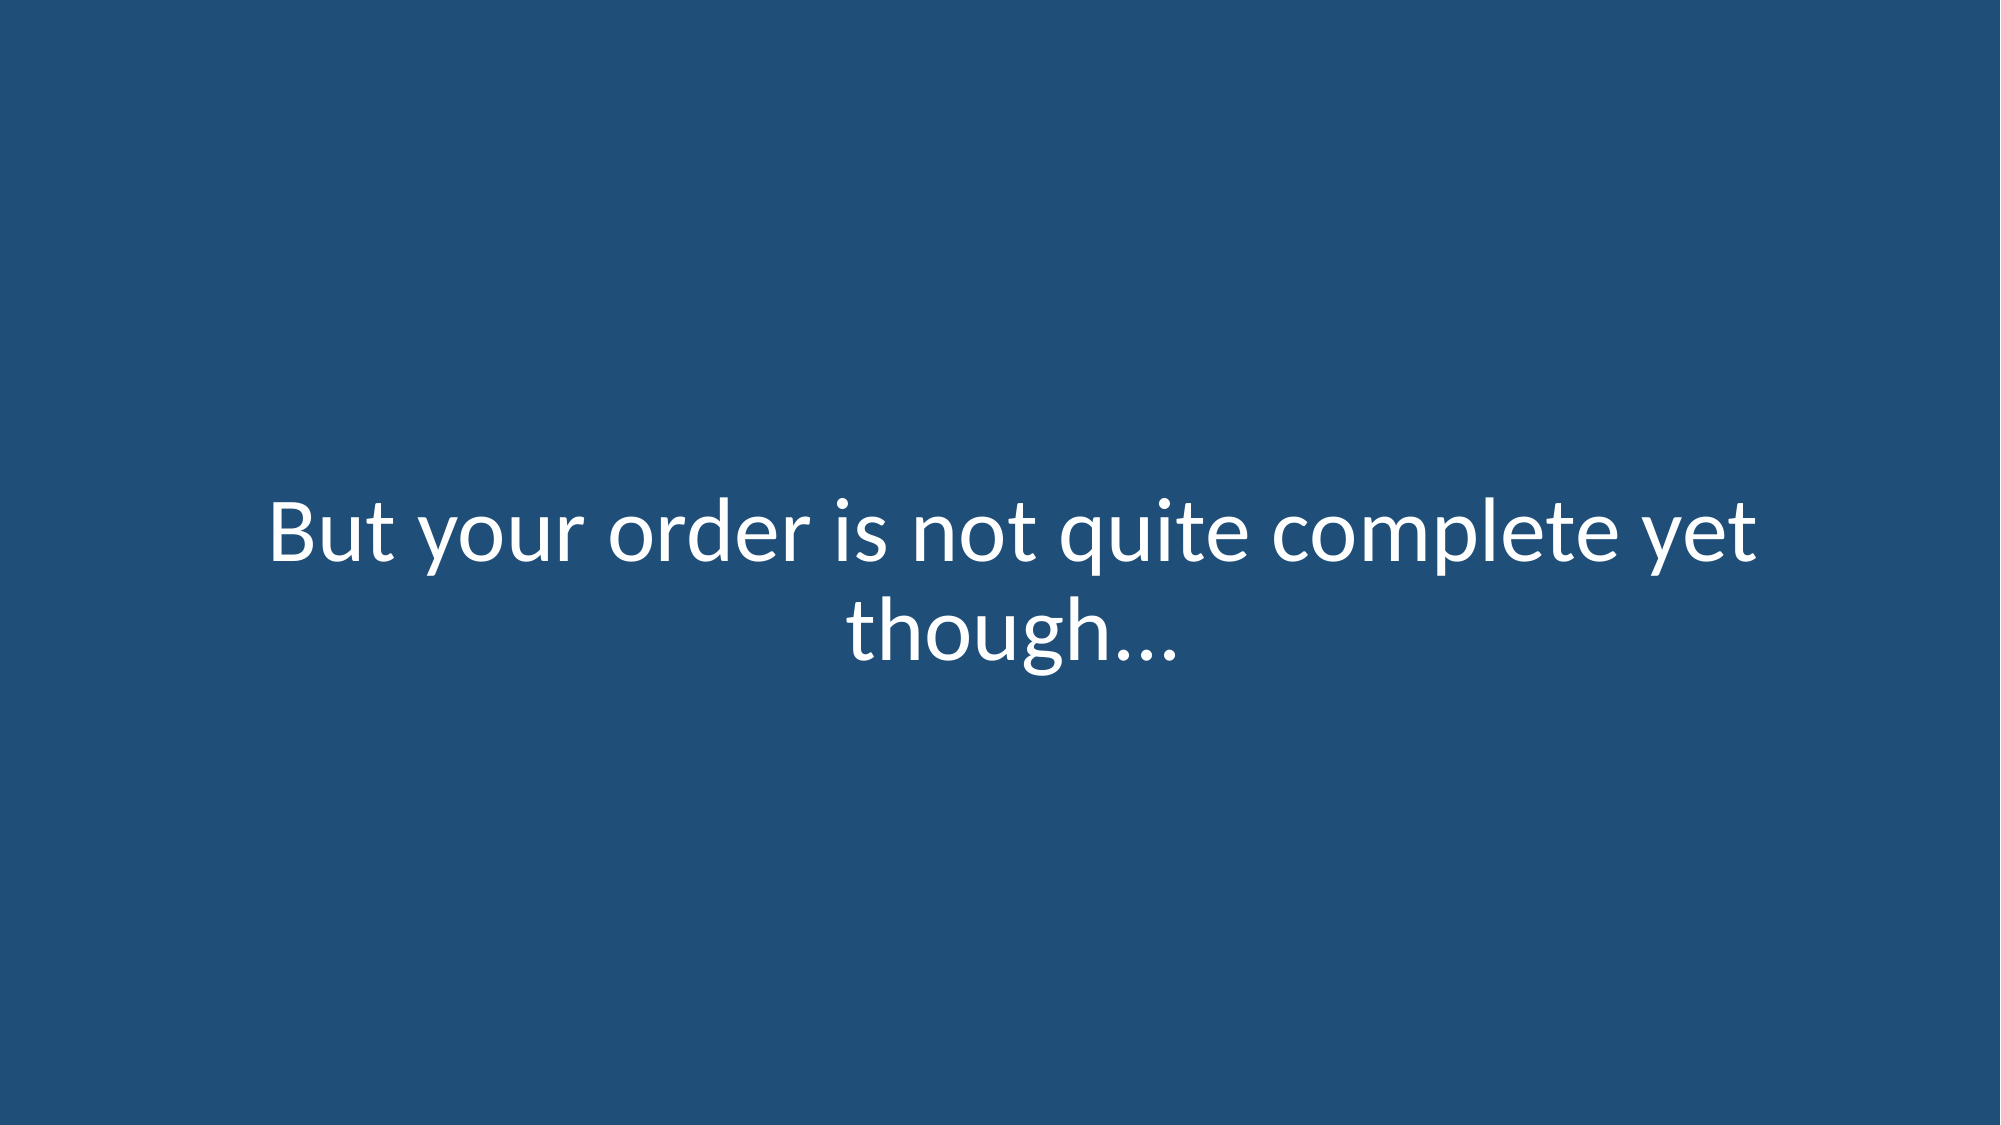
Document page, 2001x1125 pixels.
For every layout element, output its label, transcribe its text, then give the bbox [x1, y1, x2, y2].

title But your order is not quite complete yet though... [186, 406, 1842, 798]
